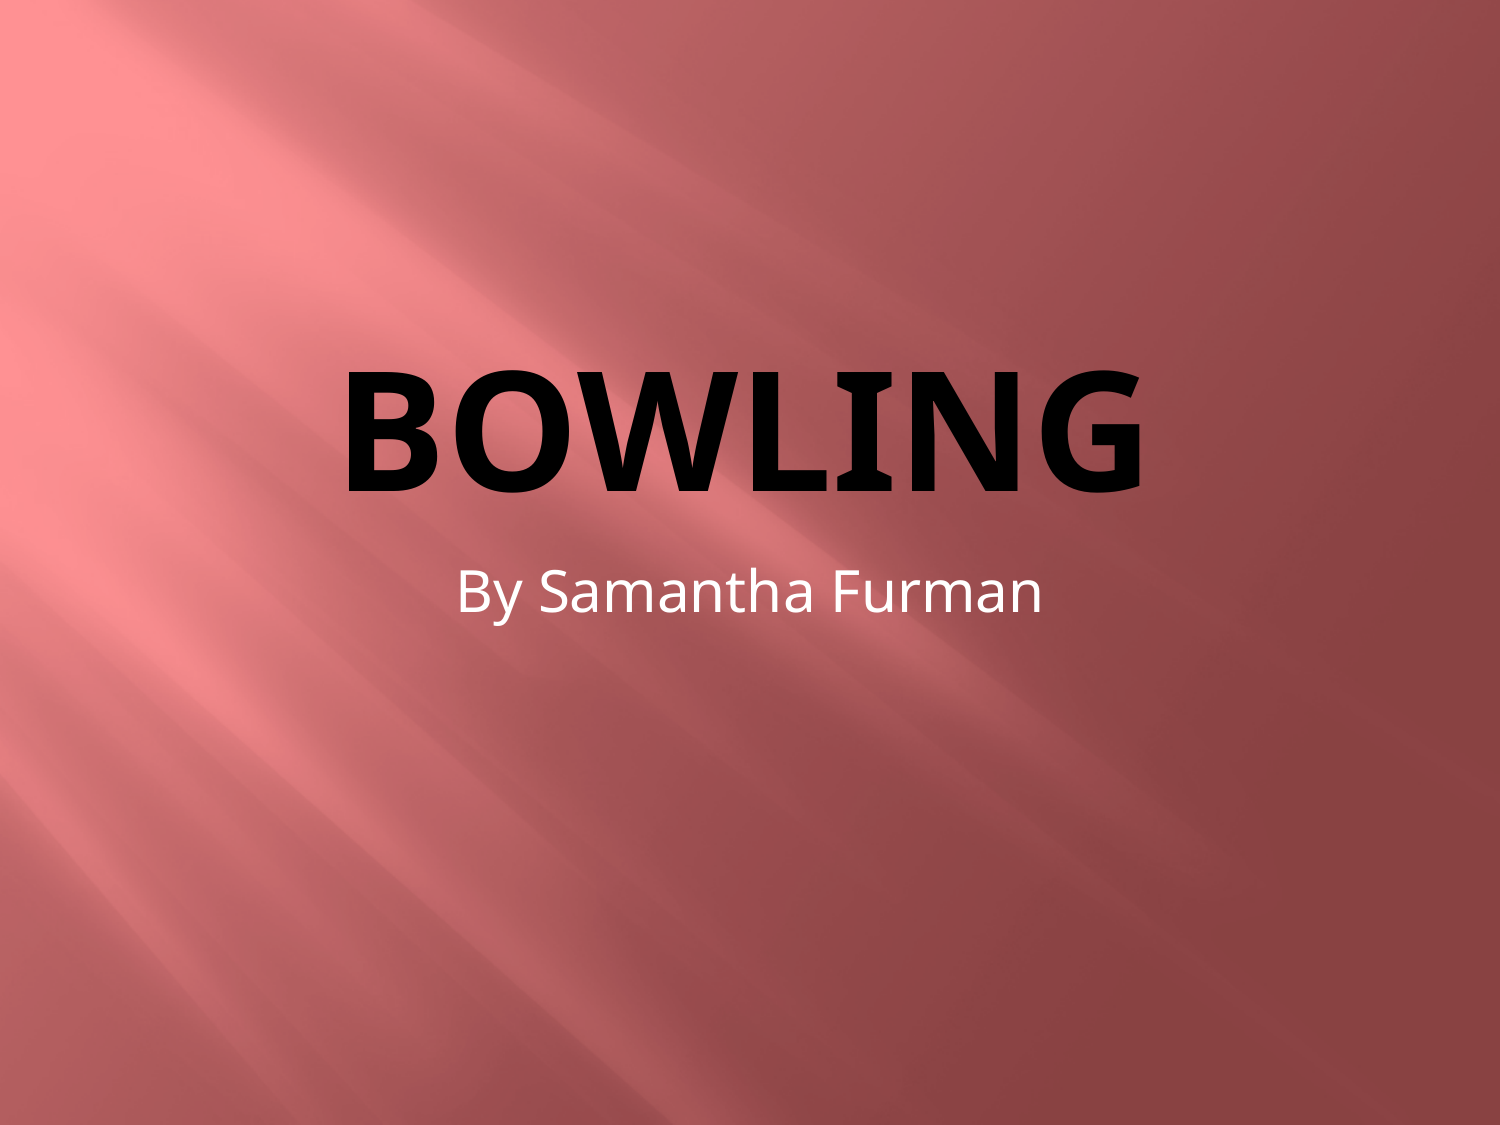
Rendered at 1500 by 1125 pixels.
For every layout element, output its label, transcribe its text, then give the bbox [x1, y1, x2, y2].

subtitle By Samantha Furman [225, 546, 1275, 834]
title Bowling [69, 224, 1420, 525]
